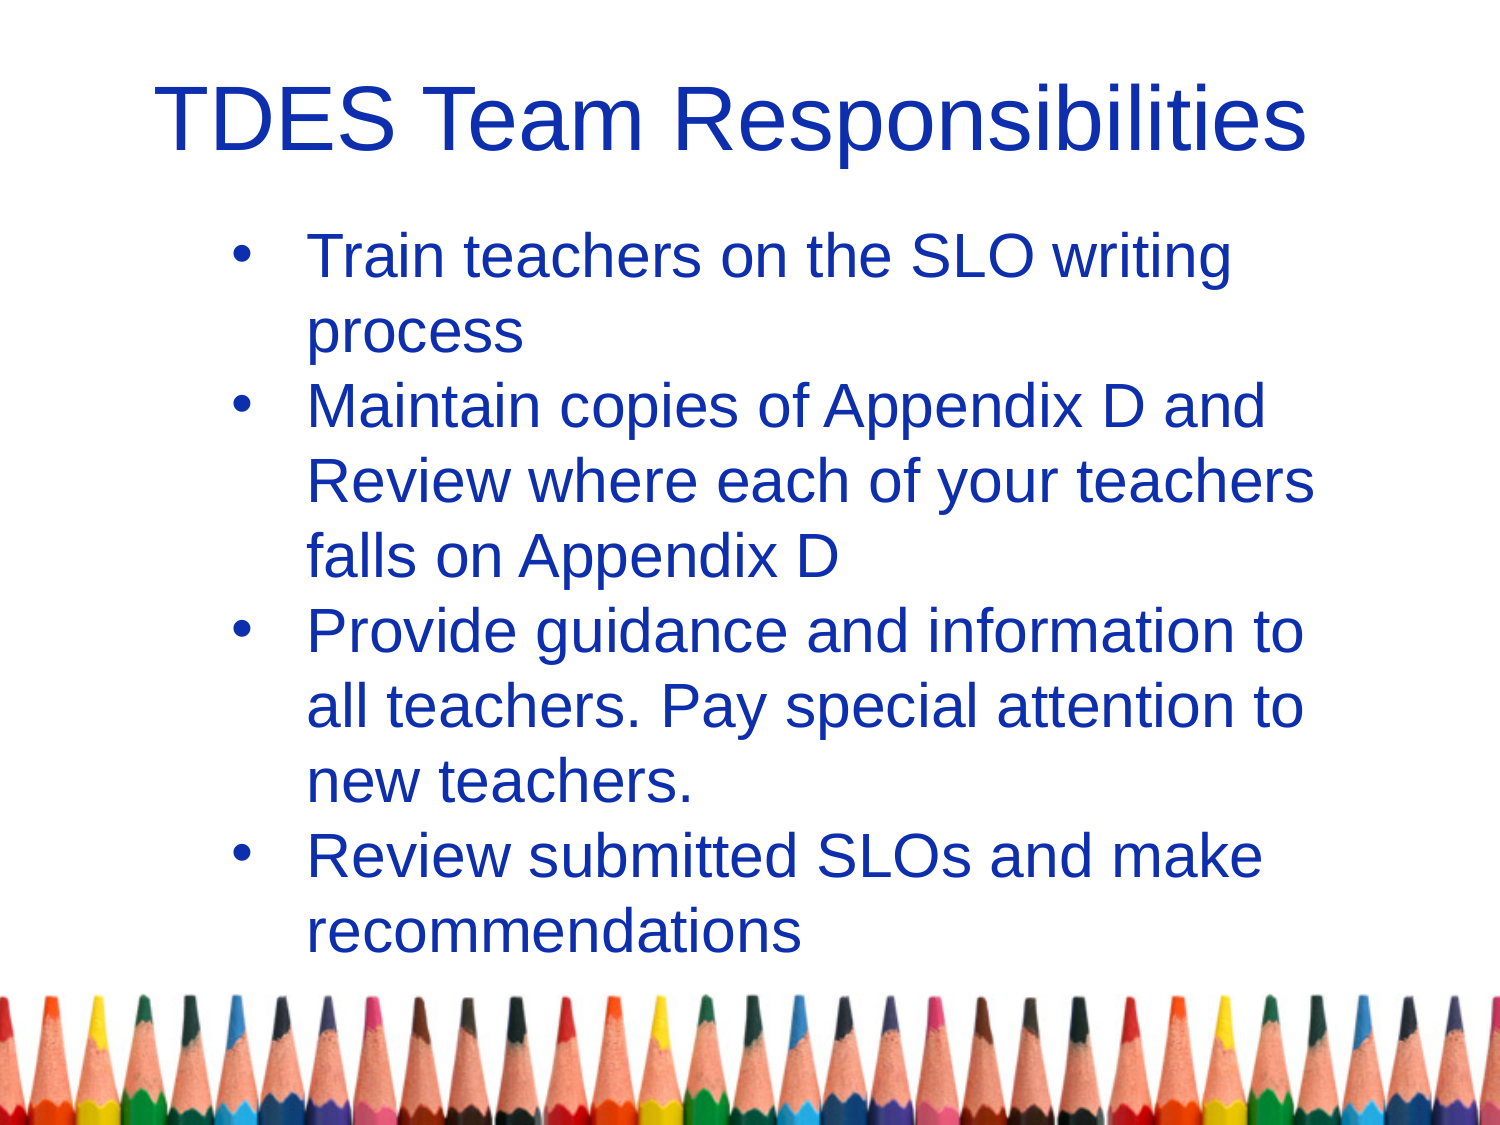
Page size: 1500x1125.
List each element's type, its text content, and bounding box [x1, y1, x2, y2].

text_box Train teachers on the SLO writing process Maintain copies of Appendix D and Review where each of your teachers falls on Appendix D Provide guidance and information to all teachers. Pay special attention to new teachers. Review submitted SLOs and make recommendations [141, 207, 1371, 1047]
title TDES Team Responsibilities [57, 20, 1408, 208]
picture [0, 0, 1500, 1125]
